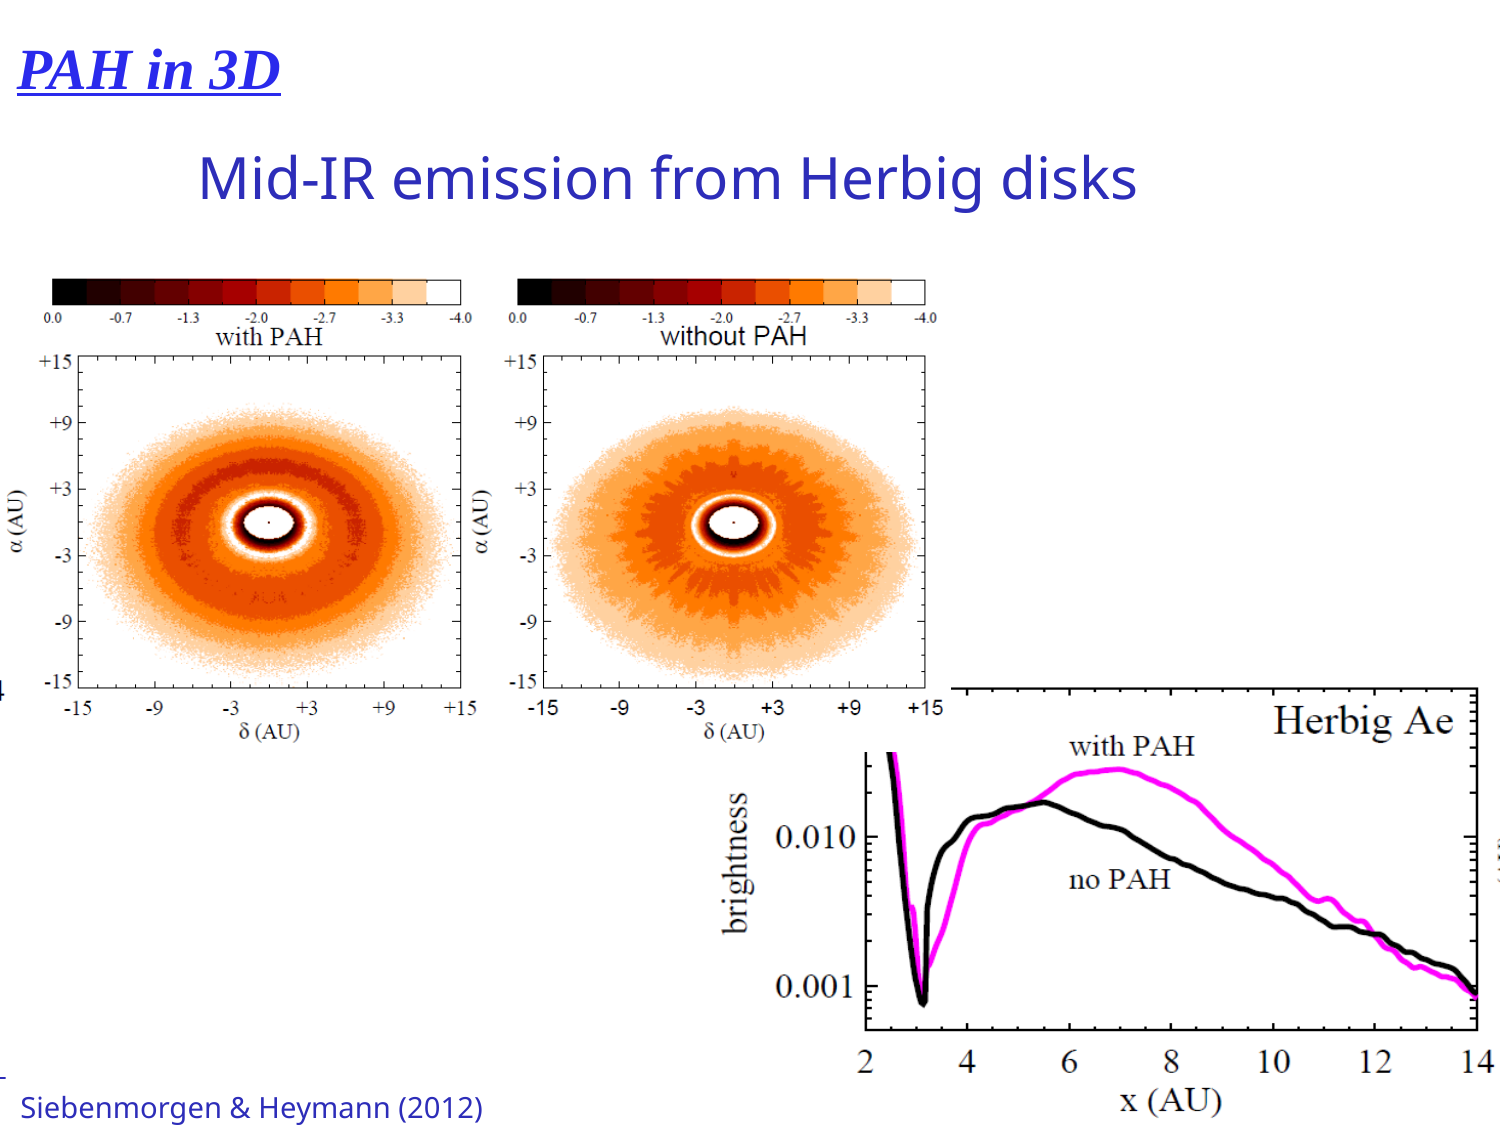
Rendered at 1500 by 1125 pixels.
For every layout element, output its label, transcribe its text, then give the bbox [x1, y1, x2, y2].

text_box Siebenmorgen & Heymann (2012) [5, 1070, 697, 1125]
text_box Mid-IR emission from Herbig disks [183, 110, 1436, 219]
picture [0, 251, 1500, 1125]
text_box PAH in 3D [1, 0, 296, 109]
